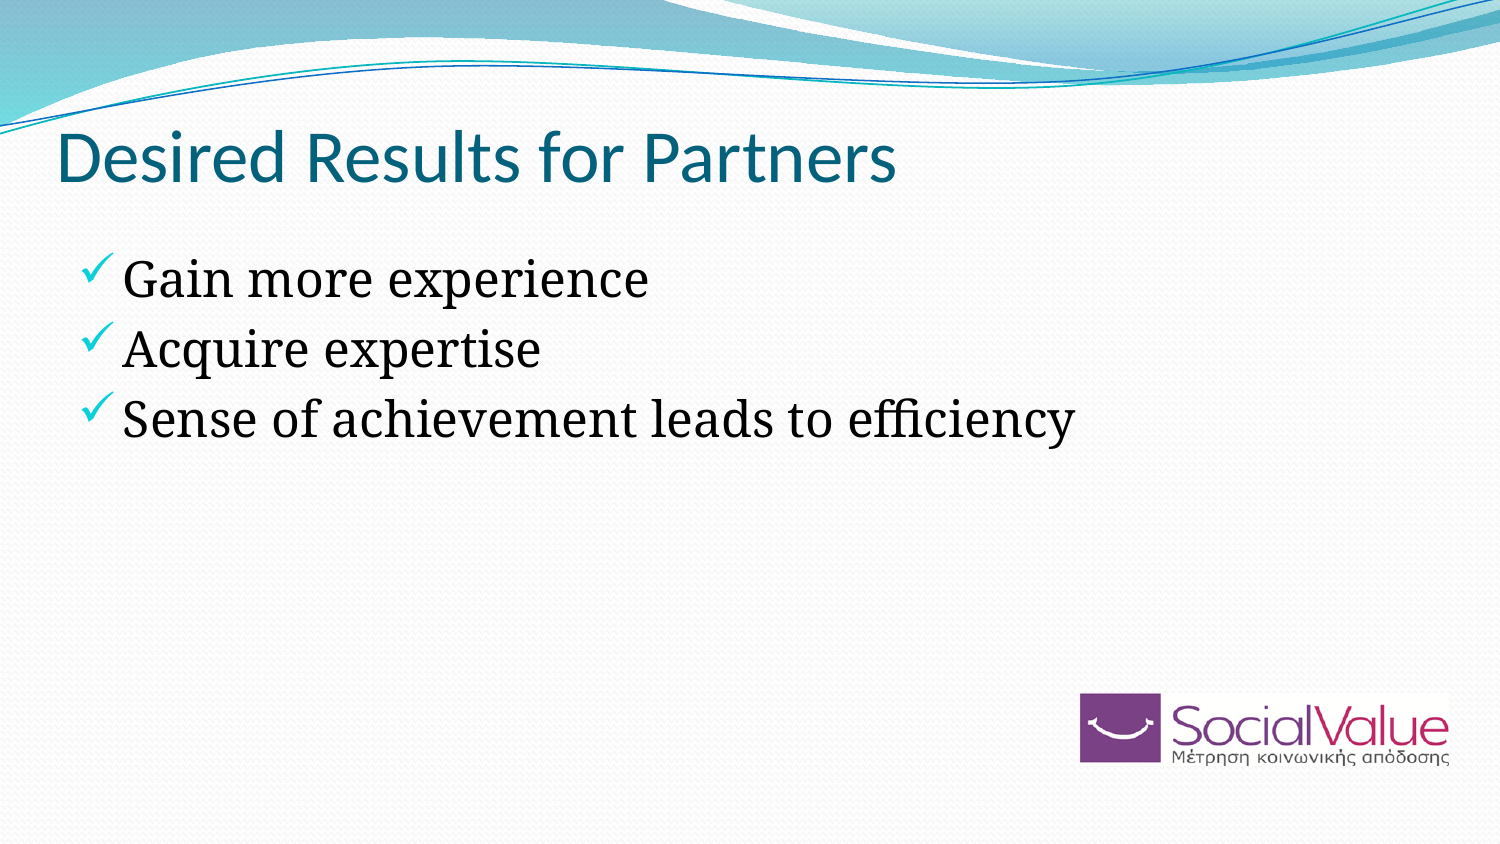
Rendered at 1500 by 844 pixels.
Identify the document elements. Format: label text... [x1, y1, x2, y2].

picture [1080, 693, 1449, 766]
title Desired Results for Partners [41, 92, 1355, 233]
text_box Gain more experience Acquire expertise Sense of achievement leads to efficiency [62, 232, 1374, 628]
